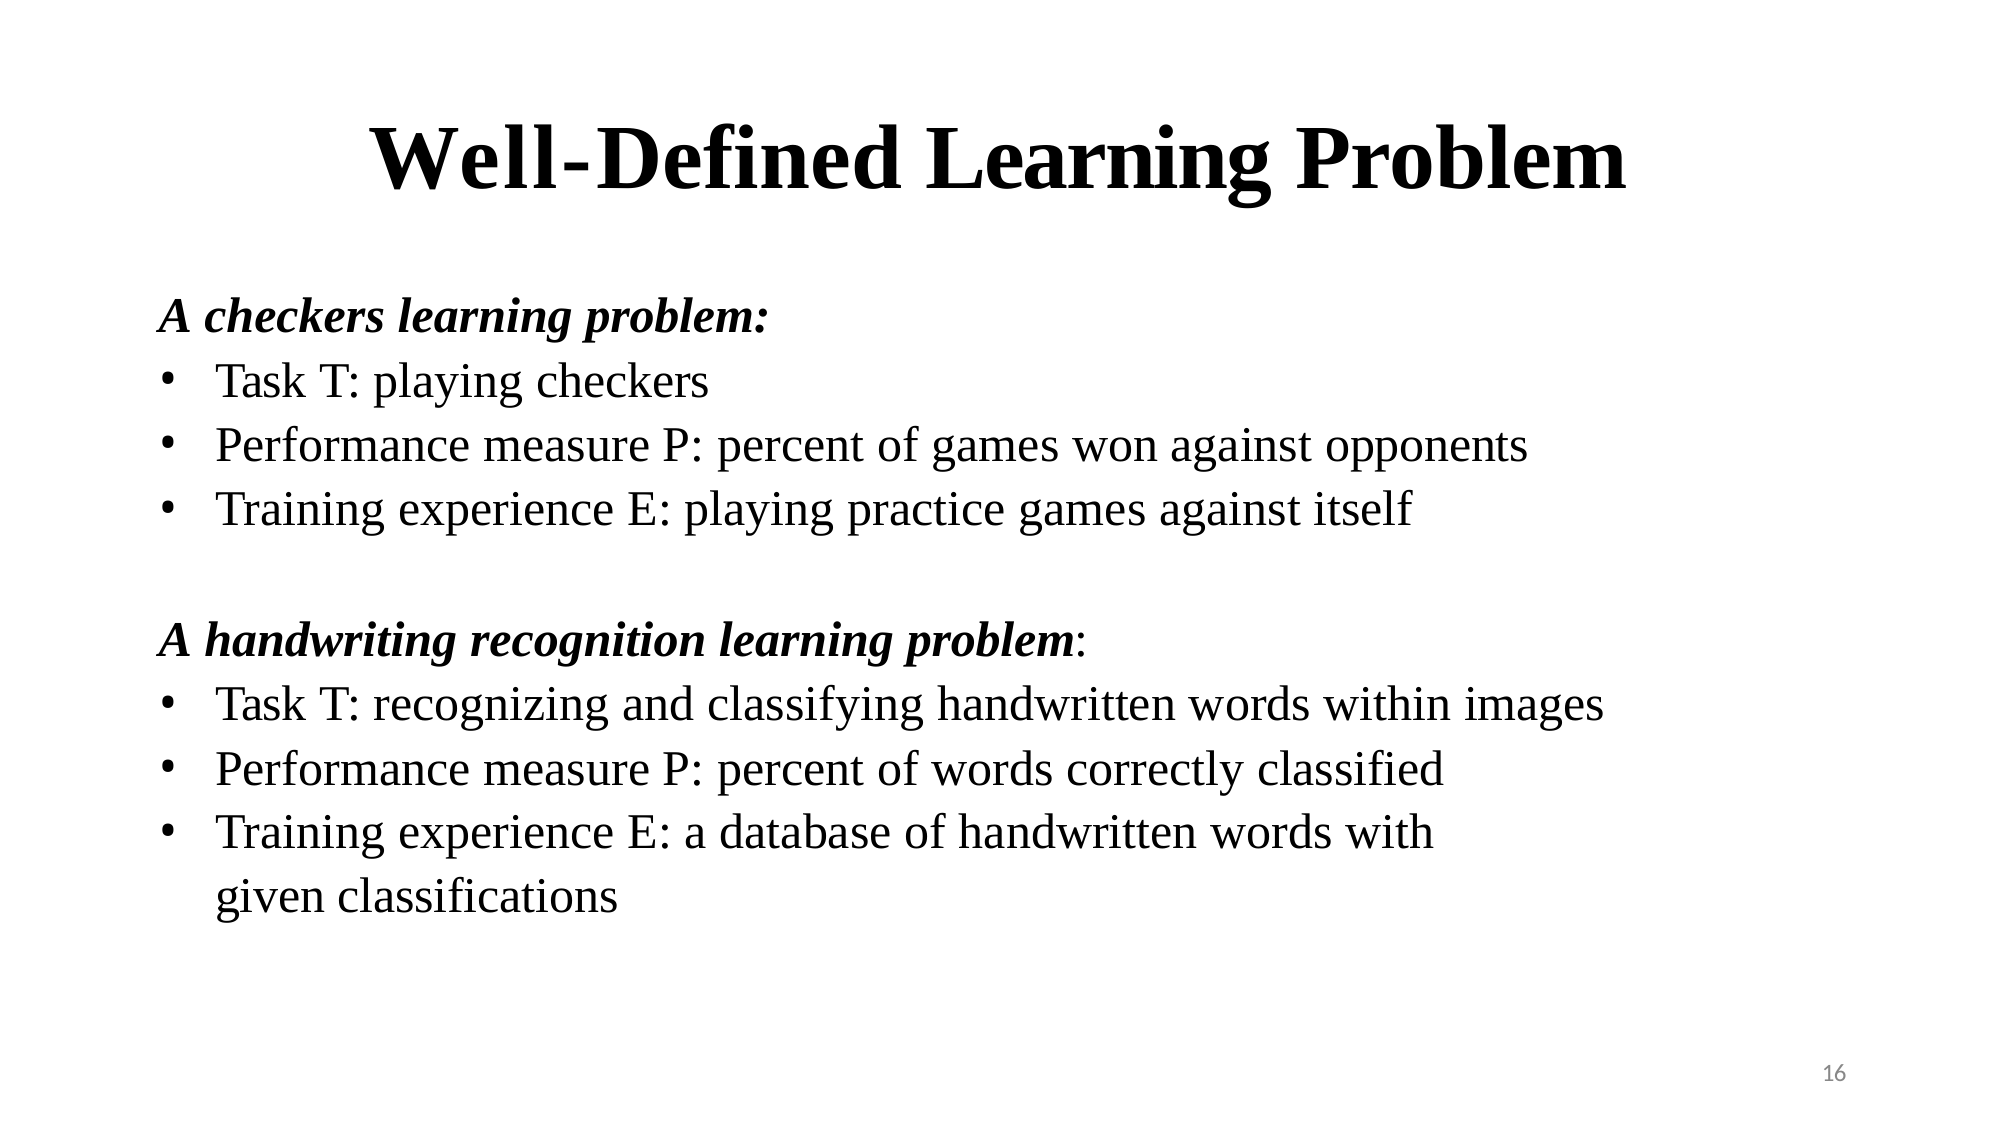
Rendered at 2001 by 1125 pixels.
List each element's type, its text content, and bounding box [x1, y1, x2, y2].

slide_number 16 [1815, 1060, 1856, 1125]
title Well-Defined Learning Problem [153, 95, 1847, 286]
text_box A checkers learning problem: Task T: playing checkers Performance measure P: percent of games won against opponents Training experience E: playing practice games against itself A handwriting recognition learning problem: Task T: recognizing and classifying handwritten words within images Performance measure P: percent of words correctly classified Training experience E: a database of handwritten words with given classifications [156, 276, 1606, 923]
